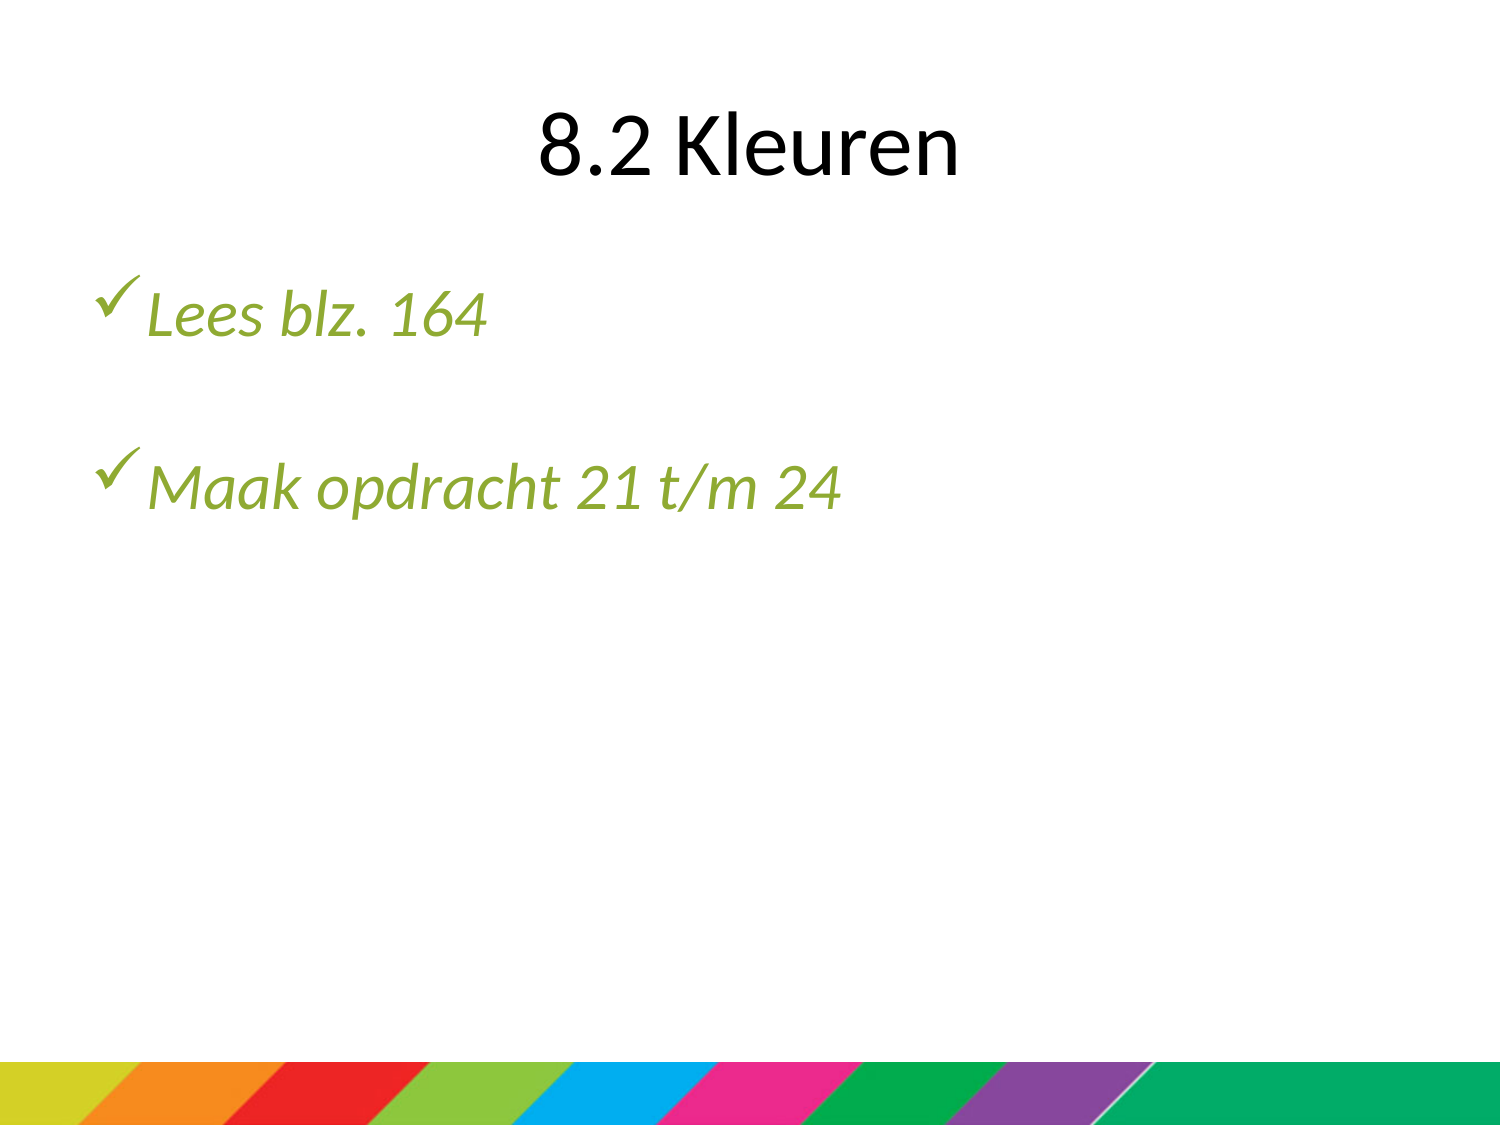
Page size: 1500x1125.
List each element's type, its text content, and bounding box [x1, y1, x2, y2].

picture [0, 1062, 574, 1125]
picture [656, 1062, 1500, 1125]
list Lees blz. 164 Maak opdracht 21 t/m 24 [75, 262, 1425, 1005]
title 8.2 Kleuren [75, 45, 1425, 233]
